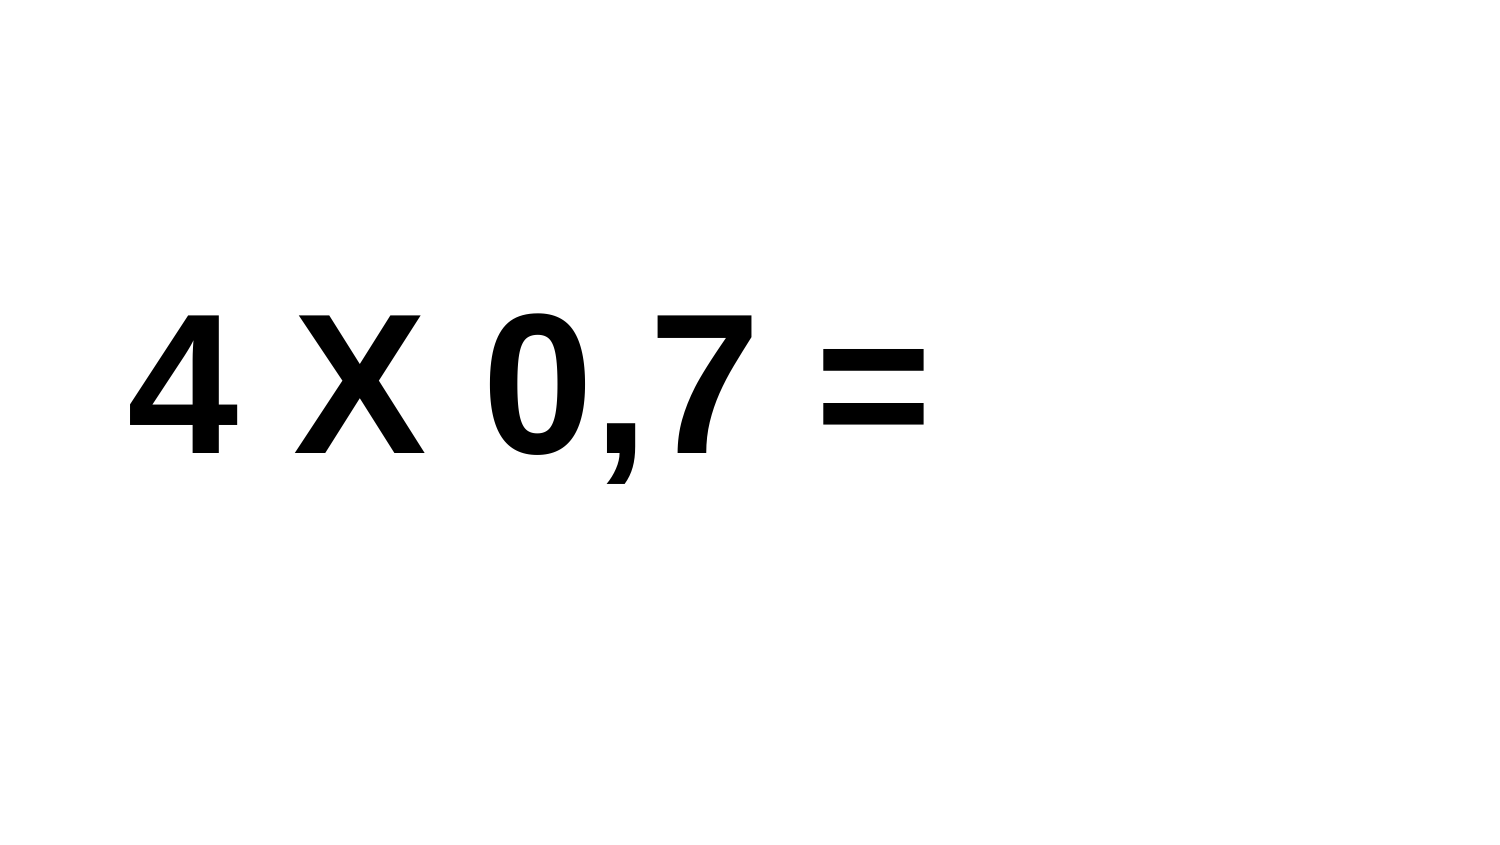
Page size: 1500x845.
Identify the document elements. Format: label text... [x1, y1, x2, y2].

text_box 4 X 0,7 = [112, 235, 1388, 509]
